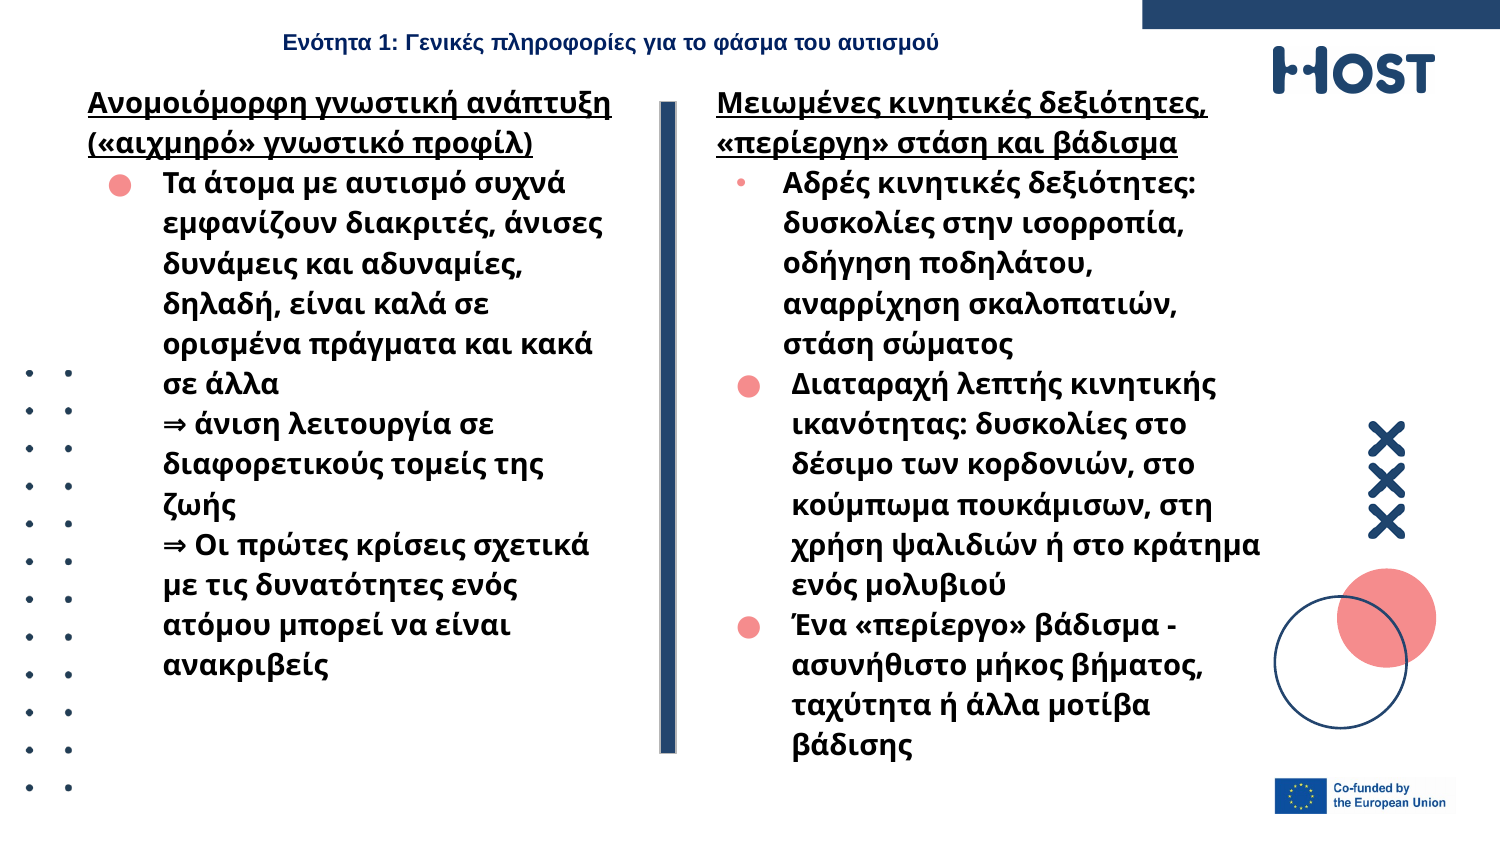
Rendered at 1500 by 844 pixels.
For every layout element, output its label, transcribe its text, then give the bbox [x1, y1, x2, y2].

picture [1273, 46, 1435, 94]
text_box Ανομοιόμορφη γνωστική ανάπτυξη («αιχμηρό» γνωστικό προφίλ) Τα άτομα με αυτισμό συχνά εμφανίζουν διακριτές, άνισες δυνάμεις και αδυναμίες, δηλαδή, είναι καλά σε ορισμένα πράγματα και κακά σε άλλα ⇒ άνιση λειτουργία σε διαφορετικούς τομείς της ζωής ⇒ Οι πρώτες κρίσεις σχετικά με τις δυνατότητες ενός ατόμου μπορεί να είναι ανακριβείς [72, 64, 635, 814]
picture [0, 370, 72, 806]
picture [1368, 421, 1405, 539]
text_box [660, 101, 677, 754]
text_box Ενότητα 1: Γενικές πληροφορίες για το φάσμα του αυτισμού [267, 10, 1135, 68]
text_box Μειωμένες κινητικές δεξιότητες, «περίεργη» στάση και βάδισμα Αδρές κινητικές δεξιότητες: δυσκολίες στην ισορροπία, οδήγηση ποδηλάτου, αναρρίχηση σκαλοπατιών, στάση σώματος Διαταραχή λεπτής κινητικής ικανότητας: δυσκολίες στο δέσιμο των κορδονιών, στο κούμπωμα πουκάμισων, στη χρήση ψαλιδιών ή στο κράτημα ενός μολυβιού Ένα «περίεργο» βάδισμα - ασυνήθιστο μήκος βήματος, ταχύτητα ή άλλα μοτίβα βάδισης [701, 64, 1287, 827]
picture [1274, 777, 1456, 814]
